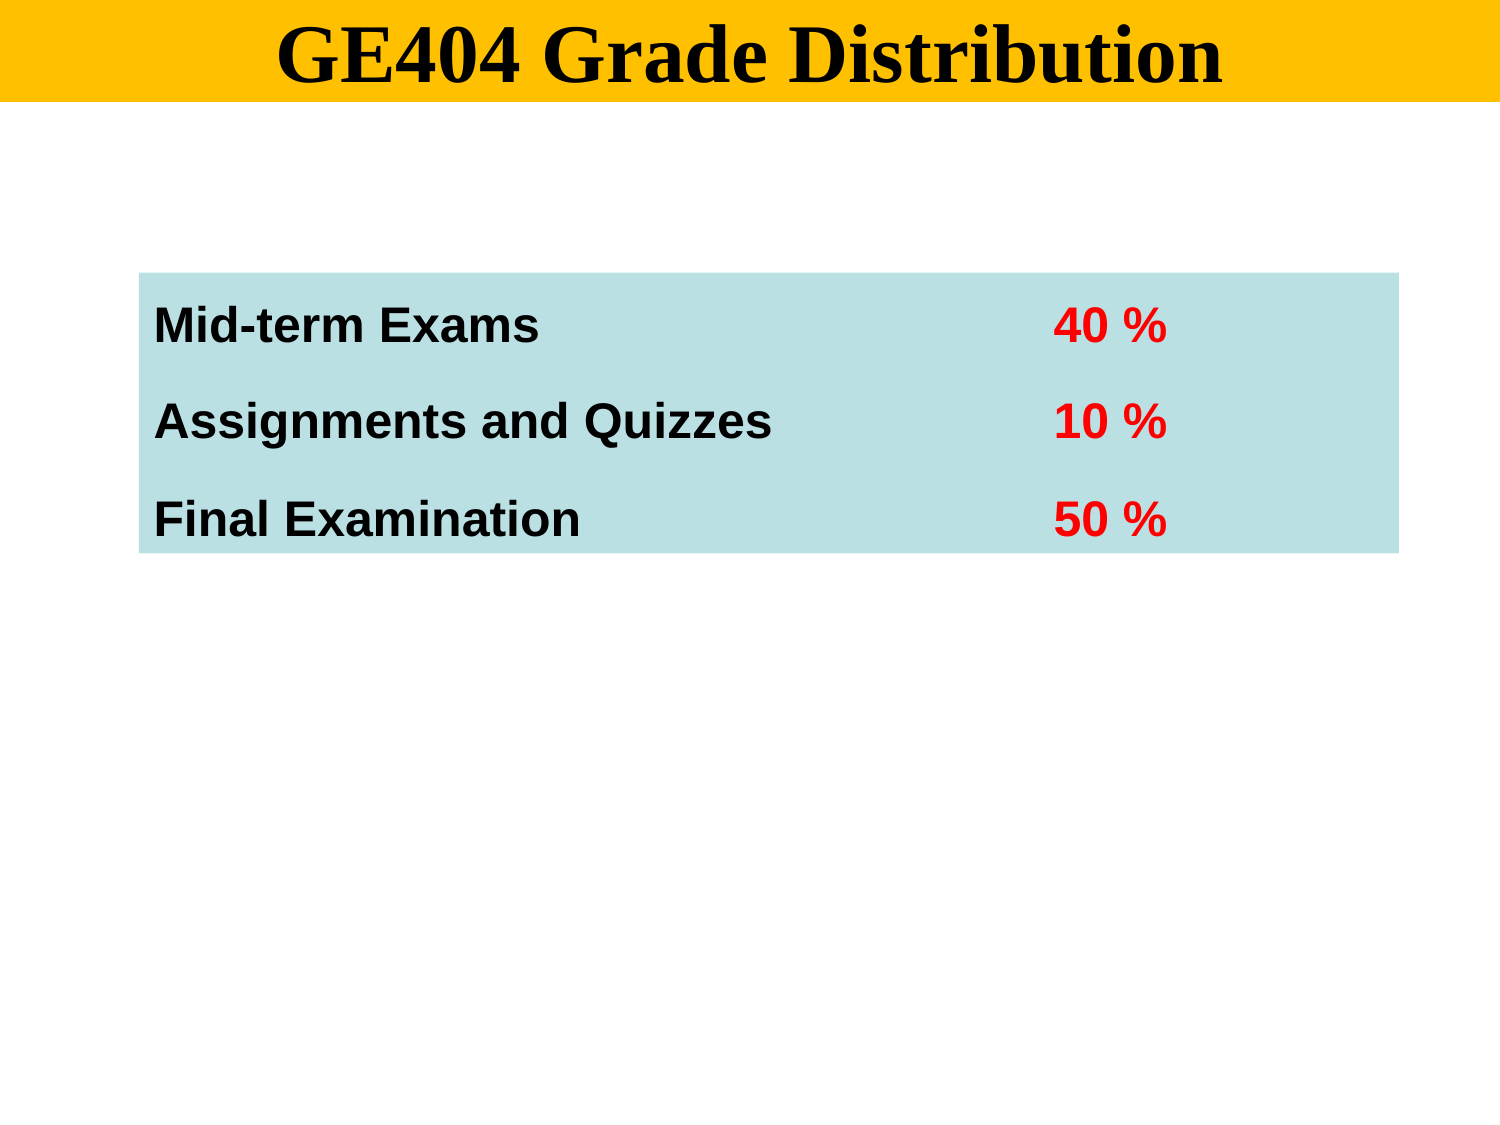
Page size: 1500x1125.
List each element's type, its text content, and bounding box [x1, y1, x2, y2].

title GE404 Grade Distribution [0, 0, 1500, 102]
text_box Mid-term Exams 40 % Assignments and Quizzes 10 % Final Examination 50 % [138, 272, 1399, 554]
